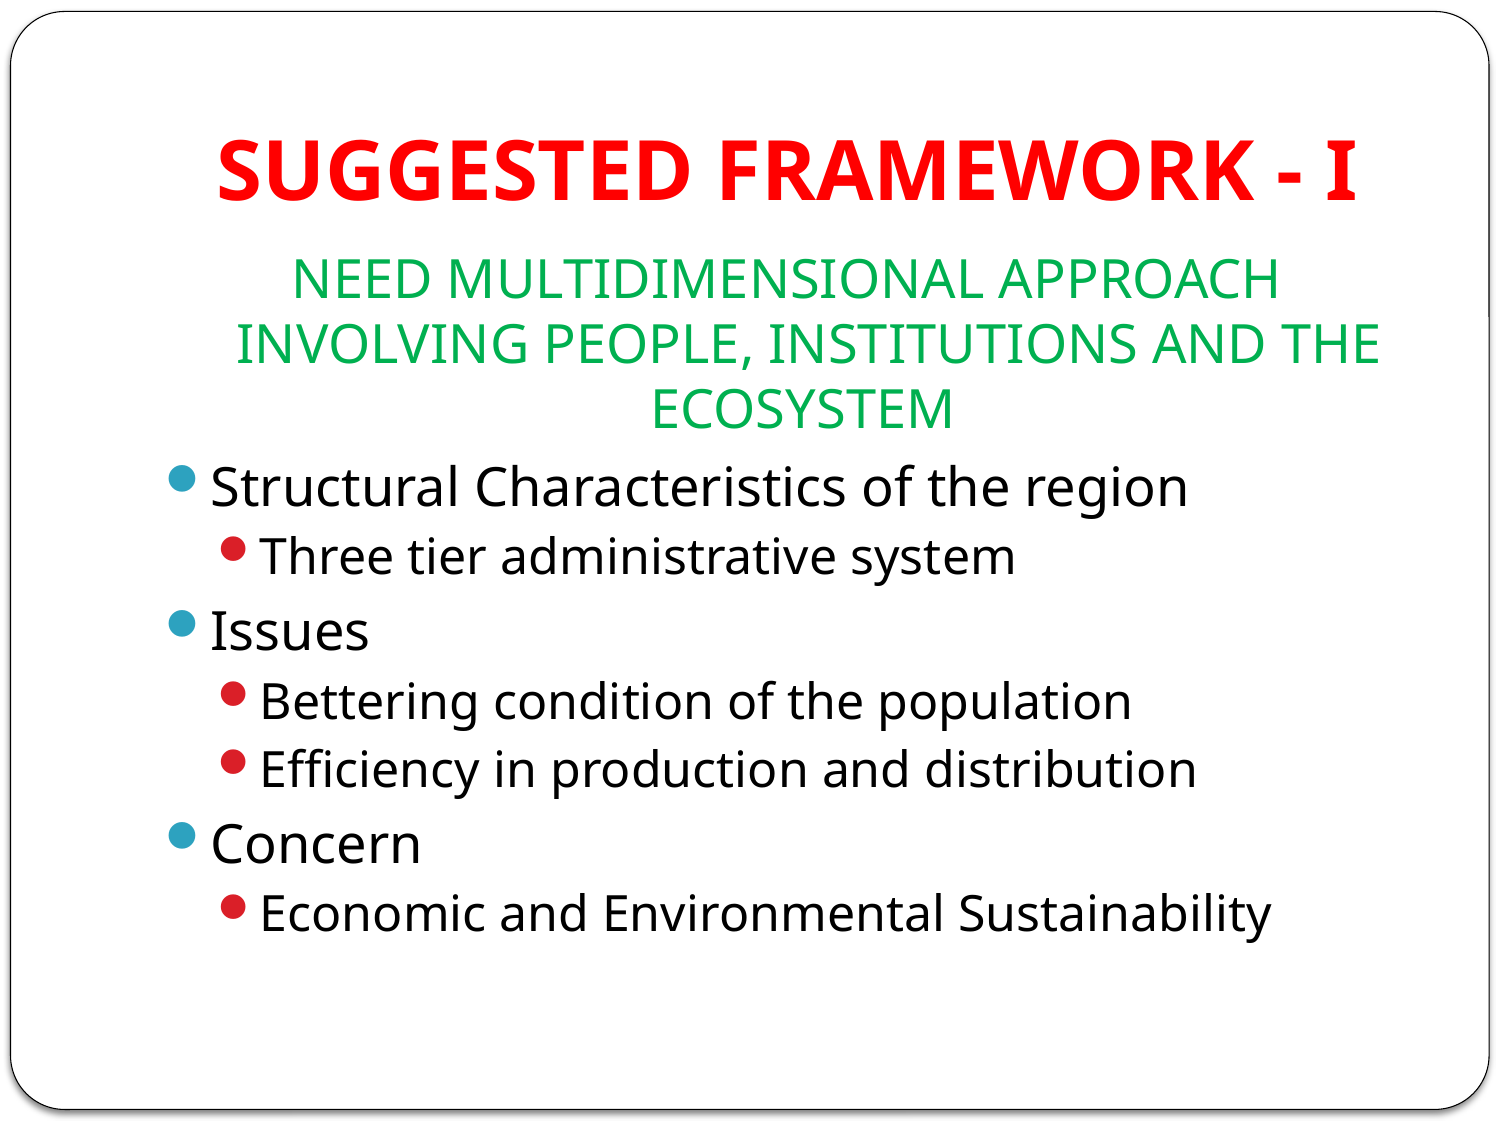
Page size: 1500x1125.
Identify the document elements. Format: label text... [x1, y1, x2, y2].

list NEED MULTIDIMENSIONAL APPROACH INVOLVING PEOPLE, INSTITUTIONS AND THE ECOSYSTEM Structural Characteristics of the region Three tier administrative system Issues Bettering condition of the population Efficiency in production and distribution Concern Economic and Environmental Sustainability [150, 237, 1425, 988]
title SUGGESTED FRAMEWORK - I [150, 45, 1425, 233]
